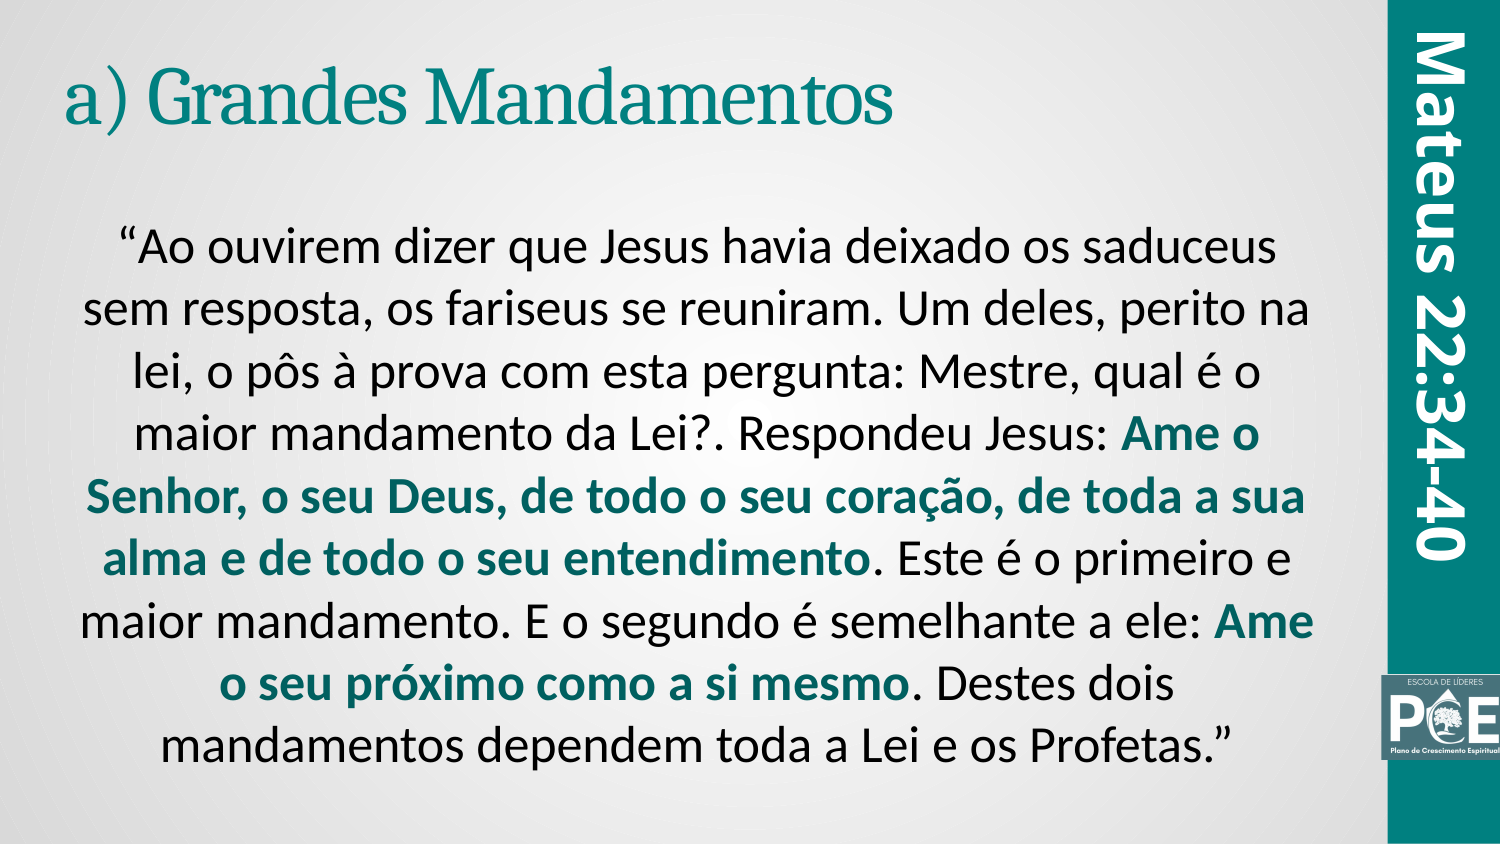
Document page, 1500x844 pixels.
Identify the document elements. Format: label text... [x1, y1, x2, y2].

text_box a) Grandes Mandamentos [56, 33, 1318, 149]
picture [1381, 674, 1500, 760]
text_box Mateus 22:34-40 [1397, 20, 1492, 572]
text_box “Ao ouvirem dizer que Jesus havia deixado os saduceus sem resposta, os fariseus se reuniram. Um deles, perito na lei, o pôs à prova com esta pergunta: Mestre, qual é o maior mandamento da Lei?. Respondeu Jesus: Ame o Senhor, o seu Deus, de todo o seu coração, de toda a sua alma e de todo o seu entendimento. Este é o primeiro e maior mandamento. E o segundo é semelhante a ele: Ame o seu próximo como a si mesmo. Destes dois mandamentos dependem toda a Lei e os Profetas.” [62, 203, 1332, 781]
